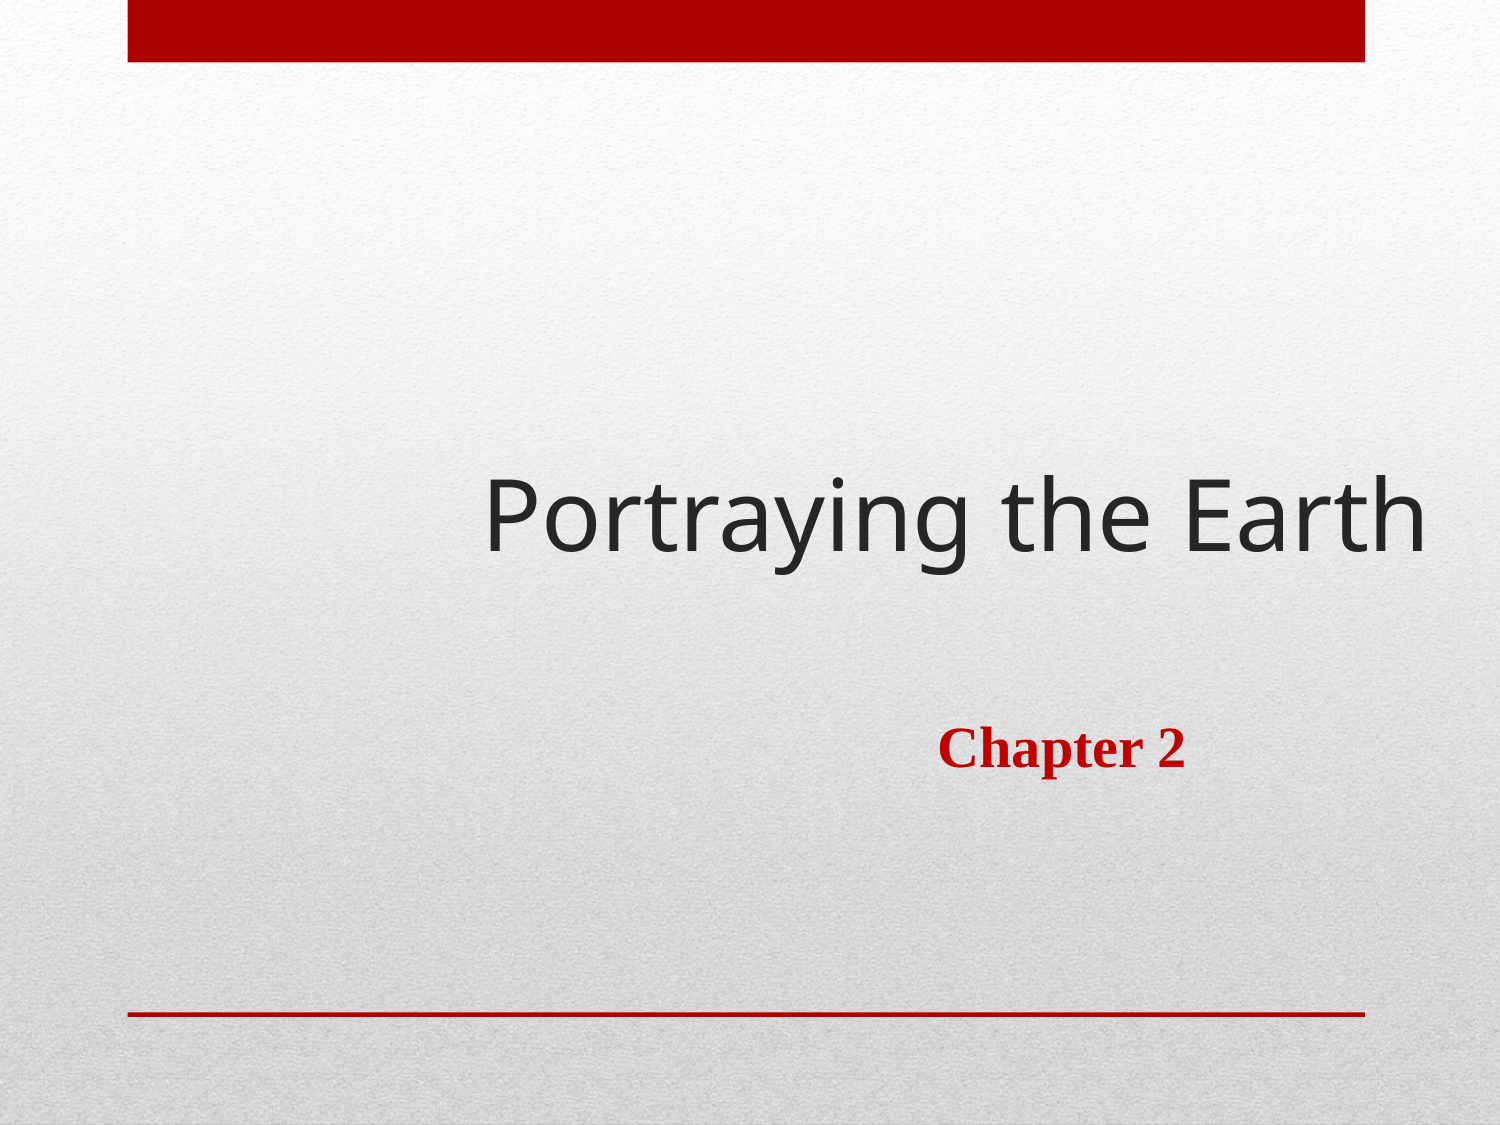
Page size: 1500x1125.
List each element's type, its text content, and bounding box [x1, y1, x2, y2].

subtitle Chapter 2 [624, 600, 1500, 888]
title Portraying the Earth [412, 337, 1500, 579]
